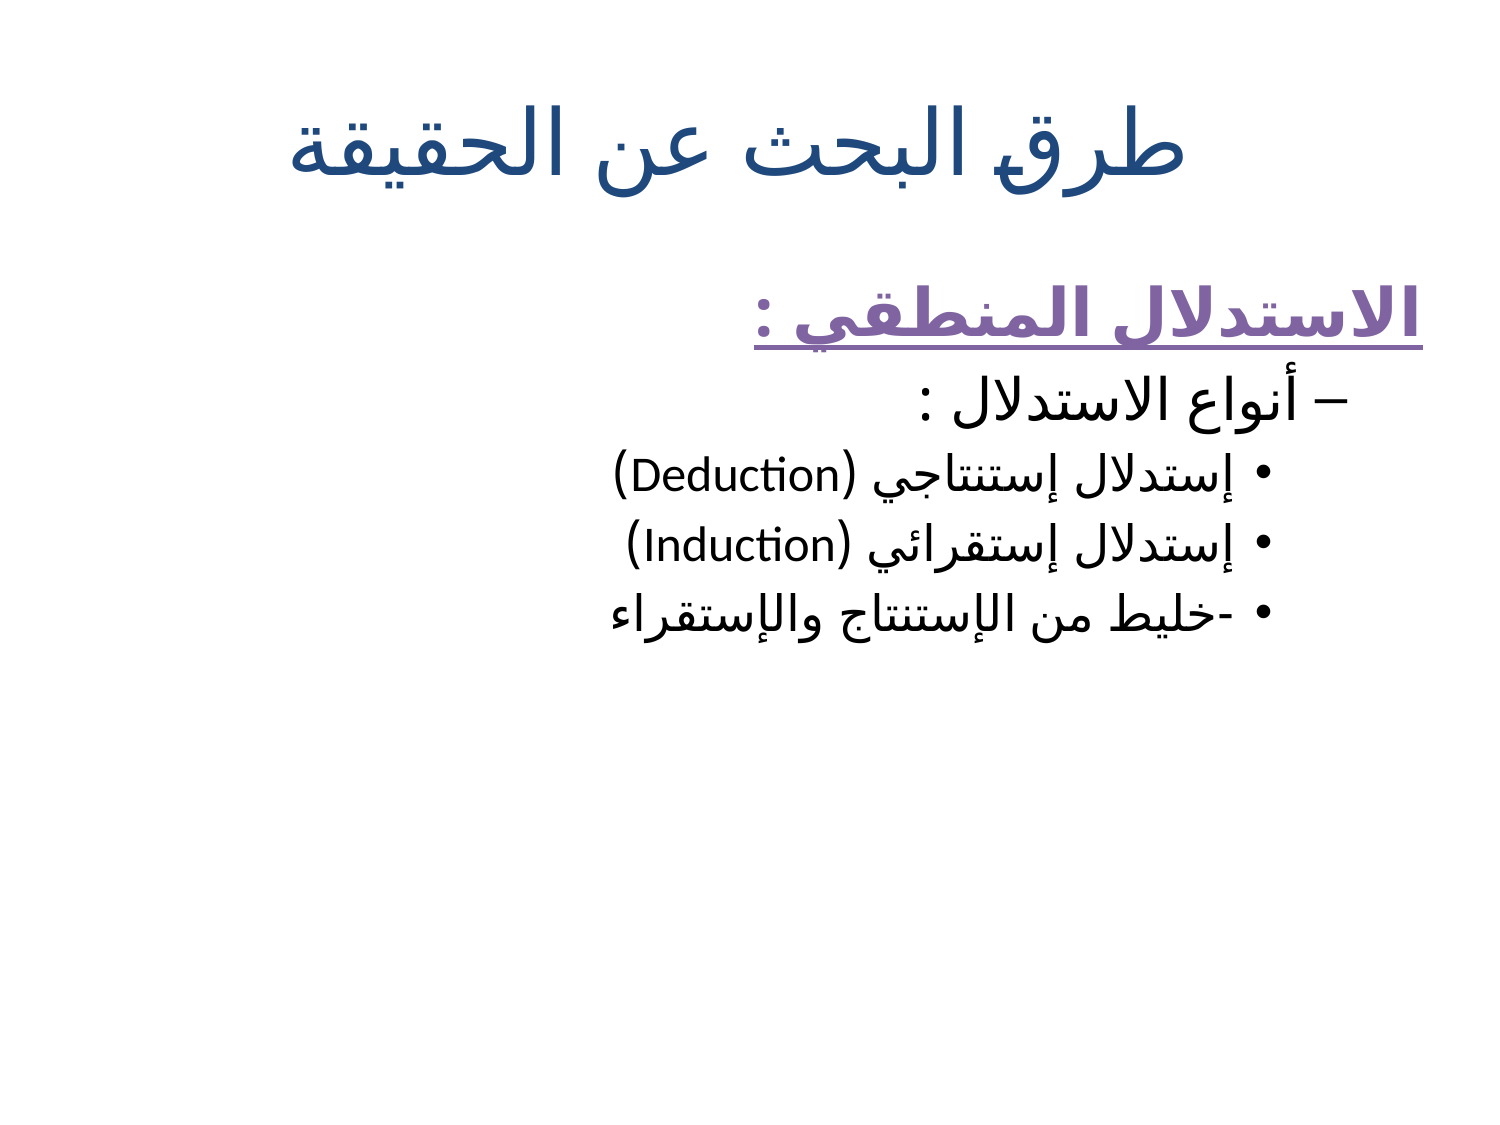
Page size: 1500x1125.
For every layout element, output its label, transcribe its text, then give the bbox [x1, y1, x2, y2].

list الاستدلال المنطقي : أنواع الاستدلال : إستدلال إستنتاجي (Deduction) إستدلال إستقرائي (Induction) -خليط من الإستنتاج والإستقراء [87, 262, 1438, 1005]
title طرق البحث عن الحقيقة [75, 45, 1425, 233]
